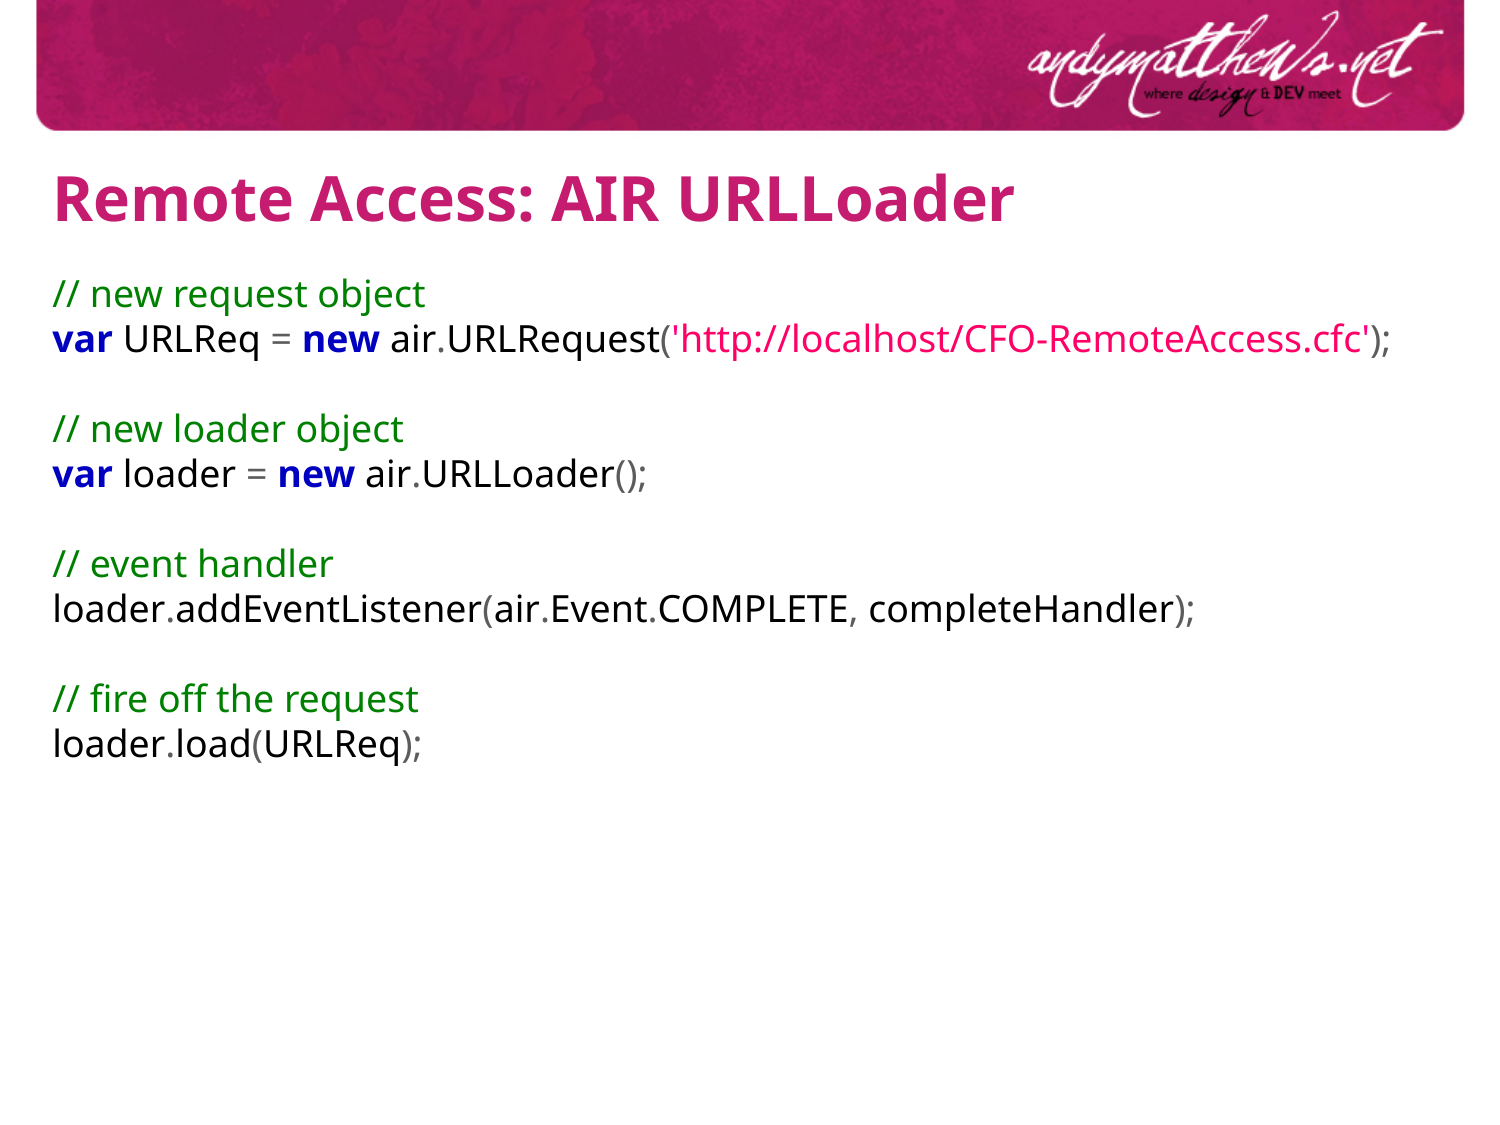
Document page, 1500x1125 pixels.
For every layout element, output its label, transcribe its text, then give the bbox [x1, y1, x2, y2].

text_box // new request object var URLReq = new air.URLRequest('http://localhost/CFO-RemoteAccess.cfc'); // new loader object var loader = new air.URLLoader(); // event handler loader.addEventListener(air.Event.COMPLETE, completeHandler); // fire off the request loader.load(URLReq); [37, 262, 1463, 1088]
text_box Remote Access: AIR URLLoader [37, 149, 1463, 244]
picture [0, 0, 1500, 1125]
